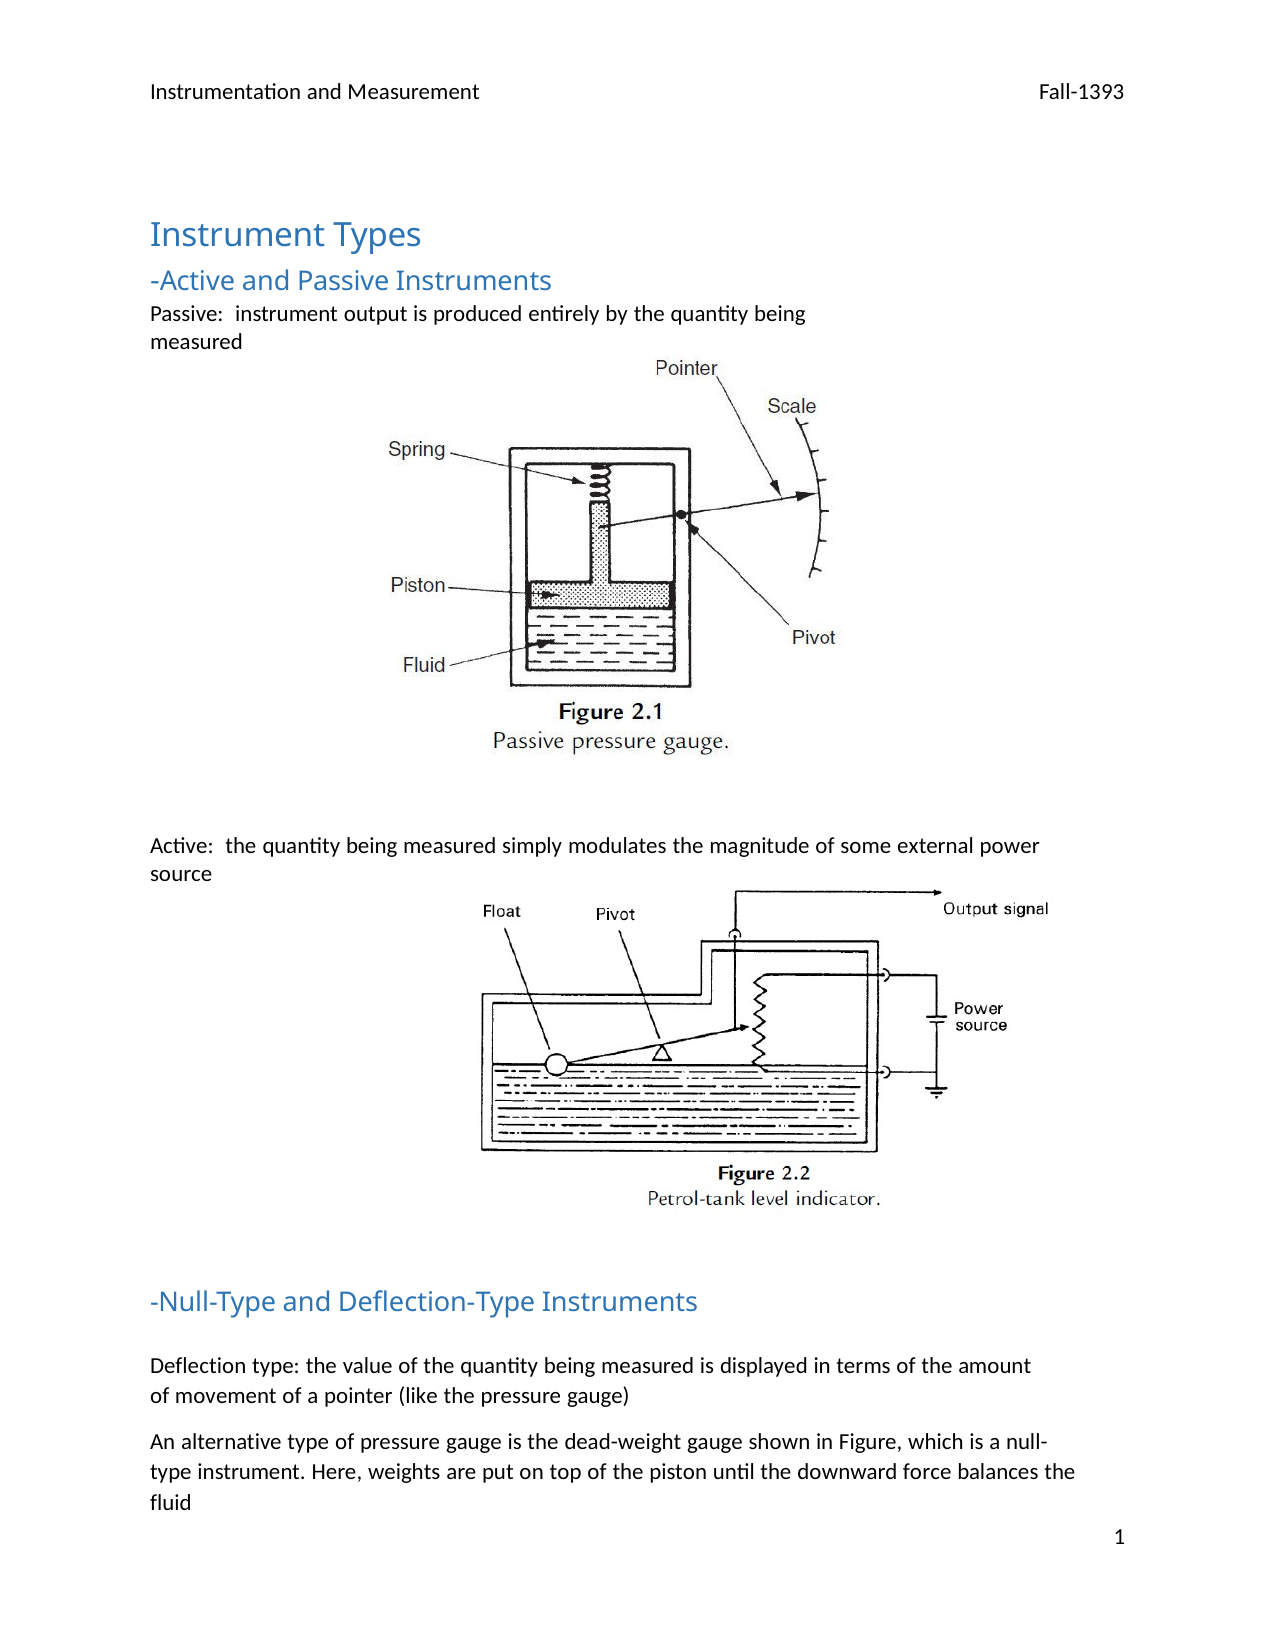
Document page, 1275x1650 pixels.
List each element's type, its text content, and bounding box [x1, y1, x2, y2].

text_box [448, 875, 1059, 1219]
text_box Fall-1393 [1037, 77, 1127, 105]
text_box -Null-Type and Deflection-Type Instruments Deflection type: the value of the quantity being measured is displayed in terms of the amount of movement of a pointer (like the pressure gauge) An alternative type of pressure gauge is the dead-weight gauge shown in Figure, which is a null-type instrument. Here, weights are put on top of the piston until the downward force balances the fluid [147, 1284, 1084, 1515]
text_box Active: the quantity being measured simply modulates the magnitude of some external power source [147, 831, 1102, 886]
text_box [365, 340, 866, 763]
text_box Instrument Types -Active and Passive Instruments Passive: instrument output is produced entirely by the quantity being measured [147, 213, 902, 354]
slide_number 1 [1097, 1521, 1130, 1650]
text_box Instrumentation and Measurement [147, 77, 482, 105]
